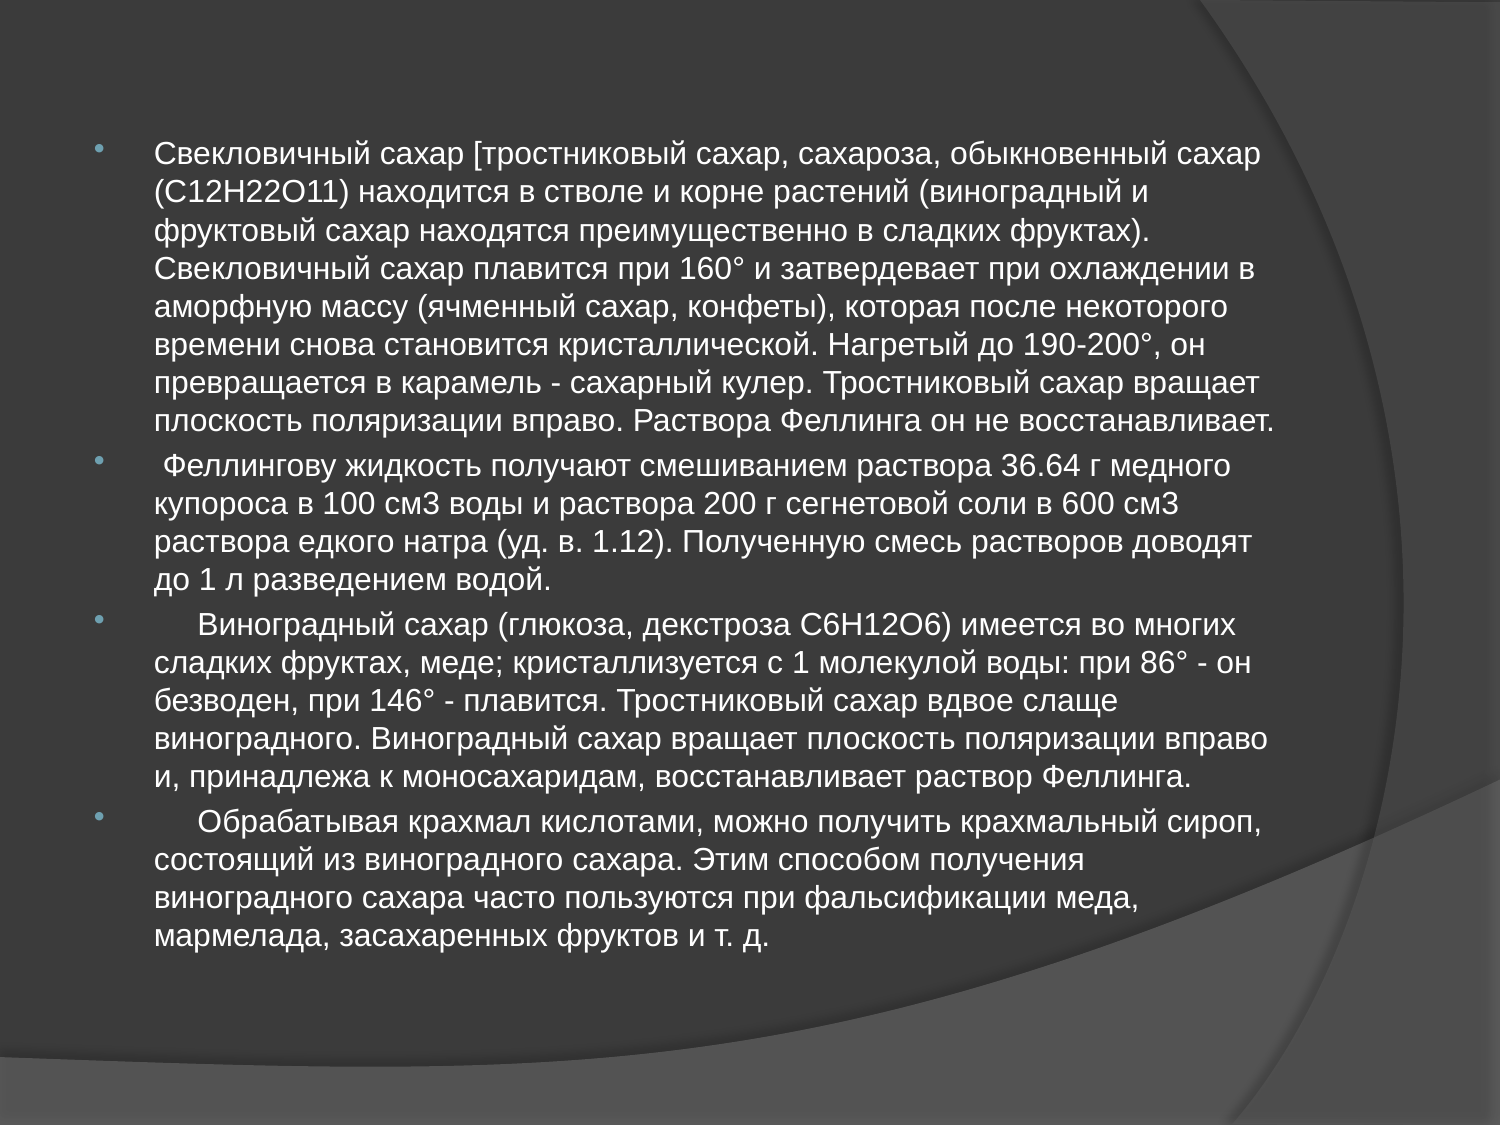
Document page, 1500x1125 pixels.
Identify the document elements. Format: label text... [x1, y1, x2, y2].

list Свекловичный сахар [тростниковый сахар, сахароза, обыкновенный сахар (С12Н22О11) находится в стволе и корне растений (виноградный и фруктовый сахар находятся преимущественно в сладких фруктах). Свекловичный сахар плавится при 160° и затвердевает при охлаждении в аморфную массу (ячменный сахар, конфеты), которая после некоторого времени снова становится кристаллической. Нагретый до 190-200°, он превращается в карамель - сахарный кулер. Тростниковый сахар вращает плоскость поляризации вправо. Раствора Феллинга он не восстанавливает. Феллингову жидкость получают смешиванием раствора 36.64 г медного купороса в 100 см3 воды и раствора 200 г сегнетовой соли в 600 см3 раствора едкого натра (уд. в. 1.12). Полученную смесь растворов доводят до 1 л разведением водой. Виноградный сахар (глюкоза, декстроза С6Н12О6) имеется во многих сладких фруктах, меде; кристаллизуется с 1 молекулой воды: при 86° - он безводен, при 146° - плавится. Тростниковый сахар вдвое слаще виноградного. Виноградный сахар вращает плоскость поляризации вправо и, принадлежа к моносахаридам, восстанавливает раствор Феллинга. Обрабатывая крахмал кислотами, можно получить крахмальный сироп, состоящий из виноградного сахара. Этим способом получения виноградного сахара часто пользуются при фальсификации меда, мармелада, засахаренных фруктов и т. д. [75, 125, 1300, 1005]
